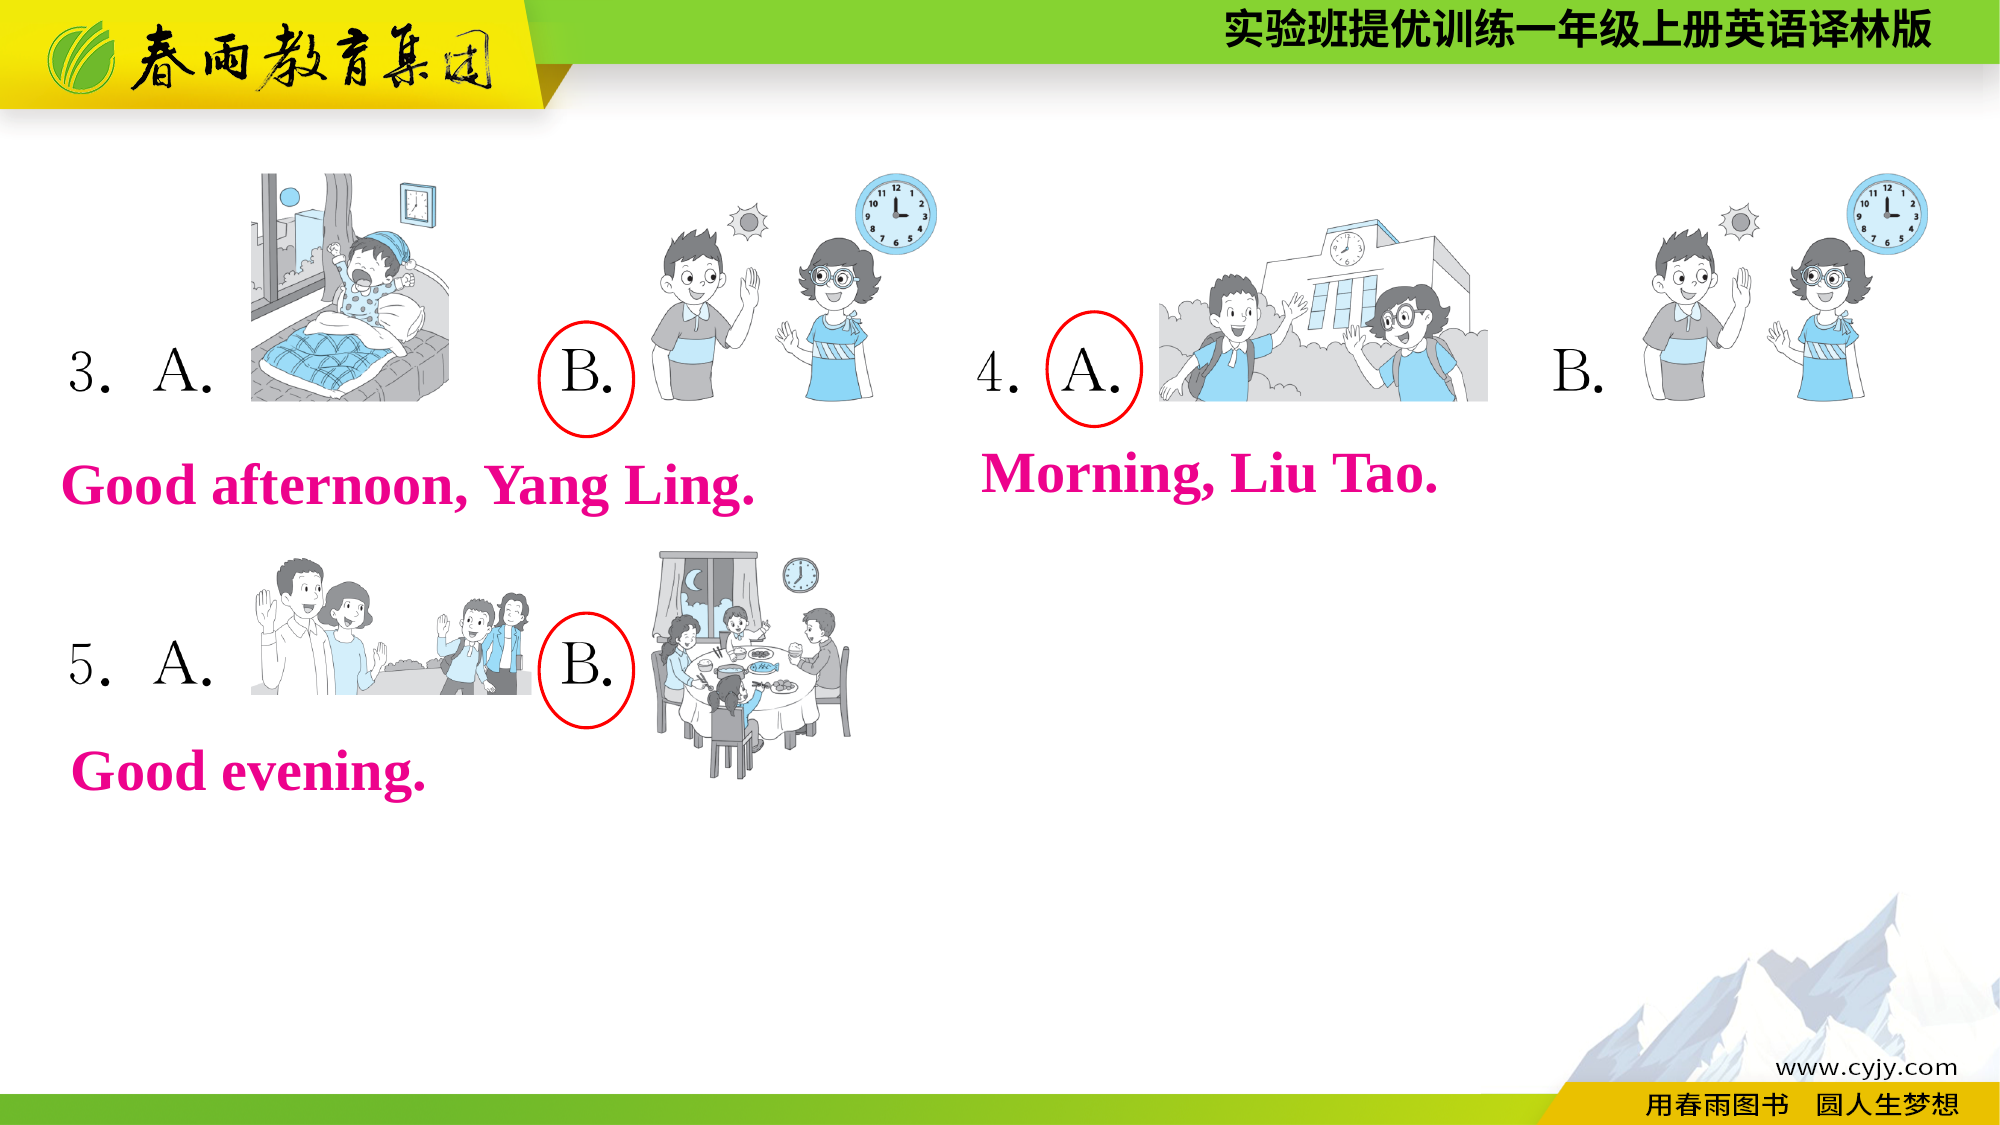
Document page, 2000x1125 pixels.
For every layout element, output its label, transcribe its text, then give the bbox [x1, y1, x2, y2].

text_box Morning, Liu Tao. [966, 432, 1454, 512]
picture [0, 0, 2000, 1125]
text_box [567, 432, 605, 437]
text_box Good evening. [56, 797, 443, 810]
text_box Good afternoon, Yang Ling. [45, 439, 771, 524]
